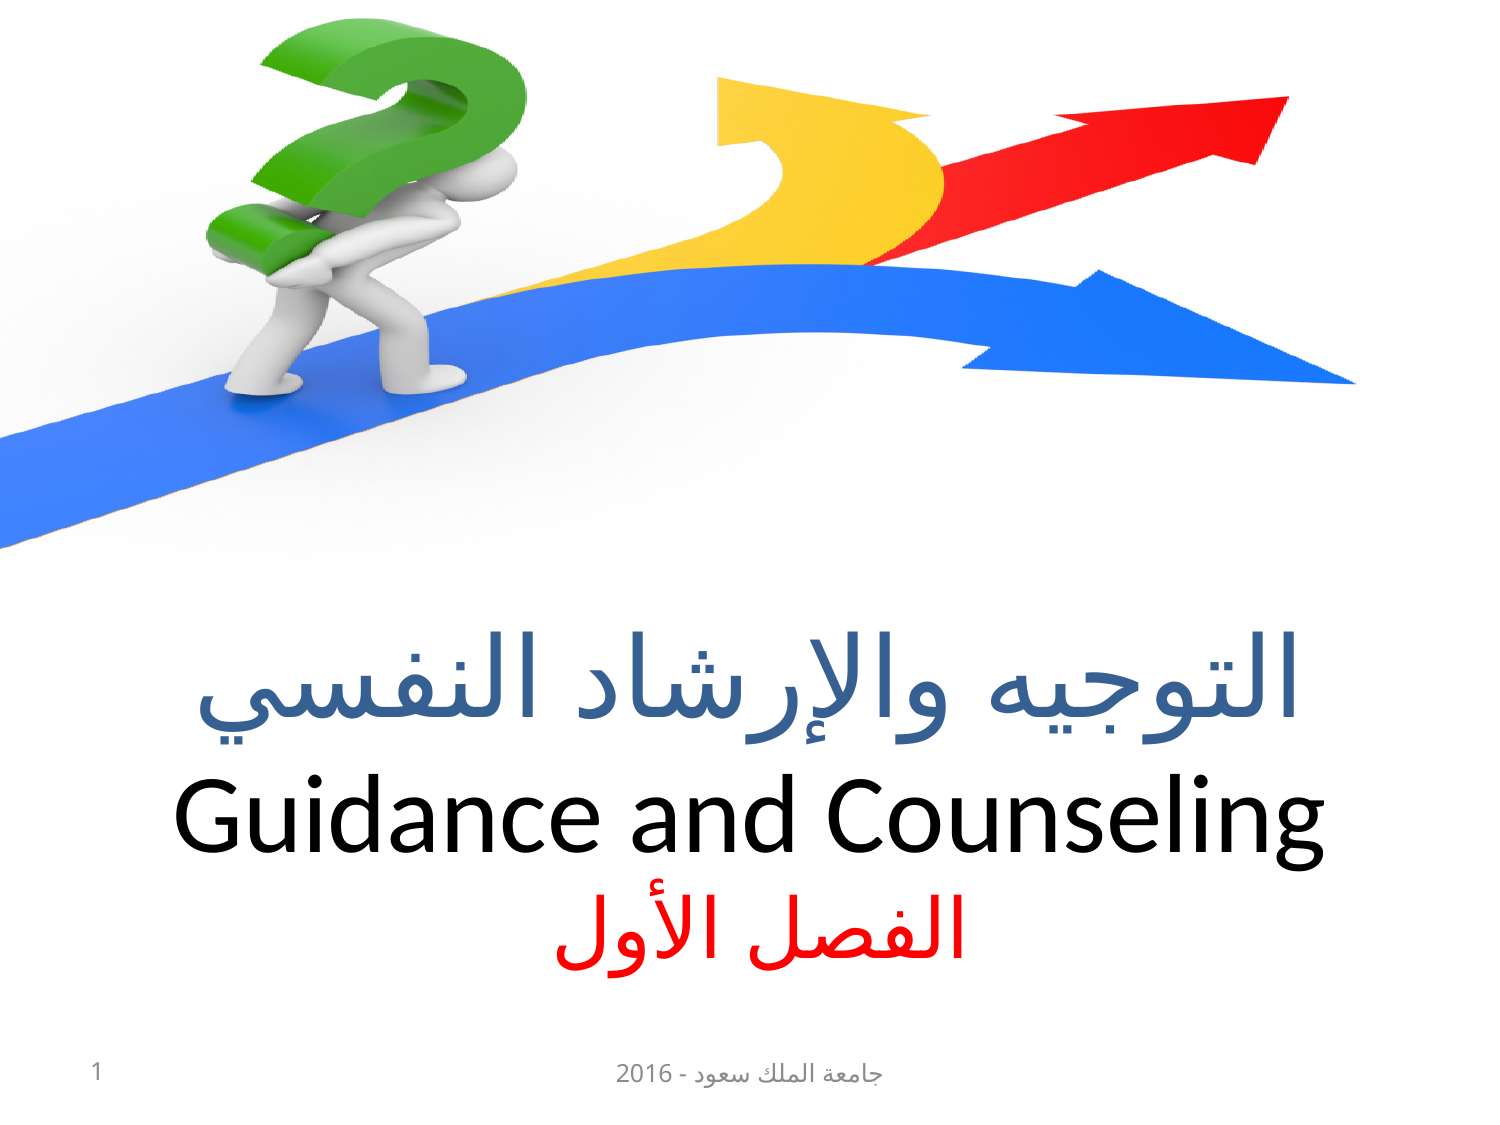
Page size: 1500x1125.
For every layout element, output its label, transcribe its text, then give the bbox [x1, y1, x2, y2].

footer جامعة الملك سعود - 2016 [512, 1042, 988, 1103]
picture [0, 0, 1500, 568]
slide_number 1 [75, 1042, 425, 1103]
text_box التوجيه والإرشاد النفسي Guidance and Counseling الفصل الأول [123, 597, 1376, 1059]
